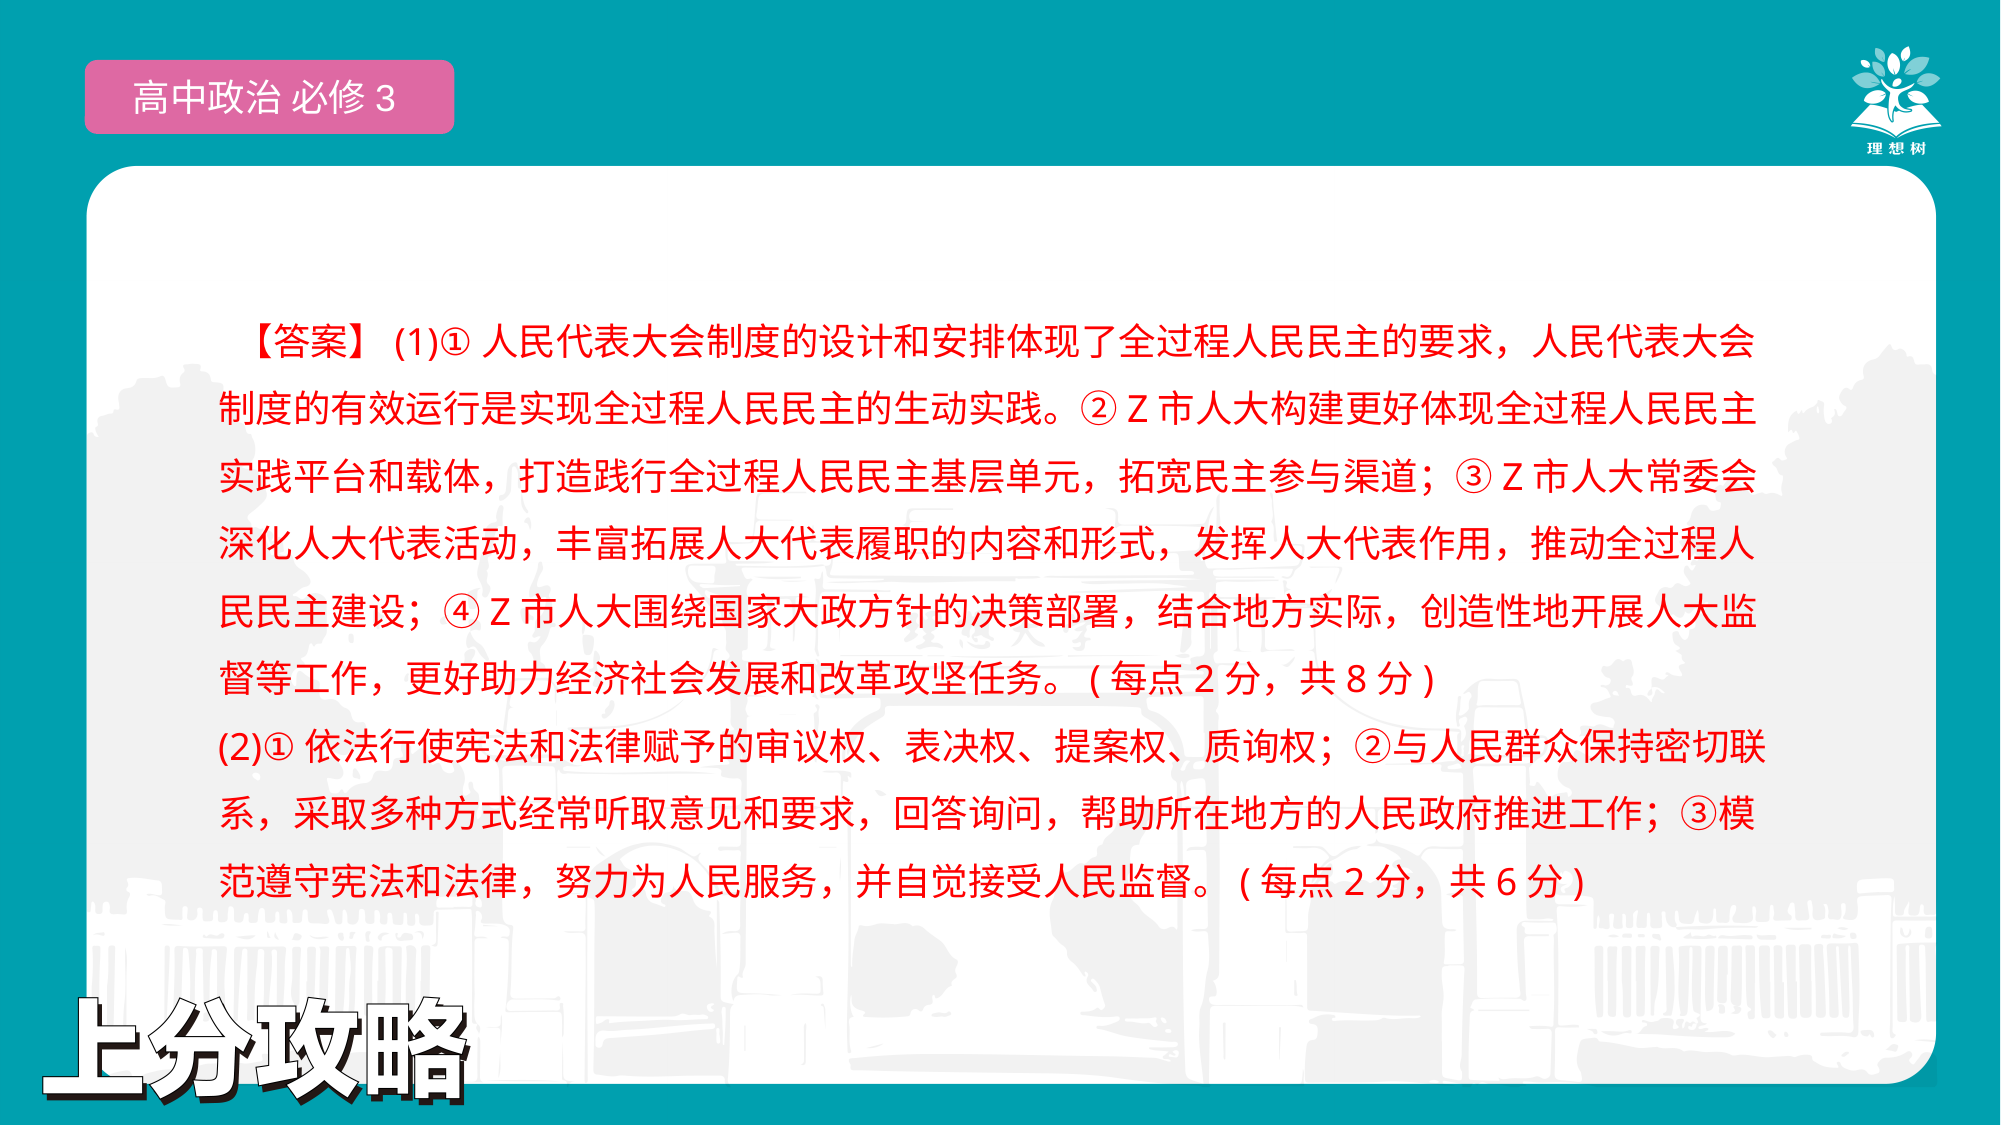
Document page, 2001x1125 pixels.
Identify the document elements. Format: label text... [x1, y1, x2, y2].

picture [0, 0, 2001, 1125]
text_box 高中政治 必修3 [83, 58, 456, 135]
text_box 【答案】(1)①人民代表大会制度的设计和安排体现了全过程人民民主的要求，人民代表大会制度的有效运行是实现全过程人民民主的生动实践。②Z市人大构建更好体现全过程人民民主实践平台和载体，打造践行全过程人民民主基层单元，拓宽民主参与渠道；③Z市人大常委会深化人大代表活动，丰富拓展人大代表履职的内容和形式，发挥人大代表作用，推动全过程人民民主建设；④Z市人大围绕国家大政方针的决策部署，结合地方实际，创造性地开展人大监督等工作，更好助力经济社会发展和改革攻坚任务。(每点2分，共8分) (2)①依法行使宪法和法律赋予的审议权、表决权、提案权、质询权；②与人民群众保持密切联系，采取多种方式经常听取意见和要求，回答询问，帮助所在地方的人民政府推进工作；③模范遵守宪法和法律，努力为人民服务，并自觉接受人民监督。(每点2分，共6分) [203, 287, 1797, 838]
